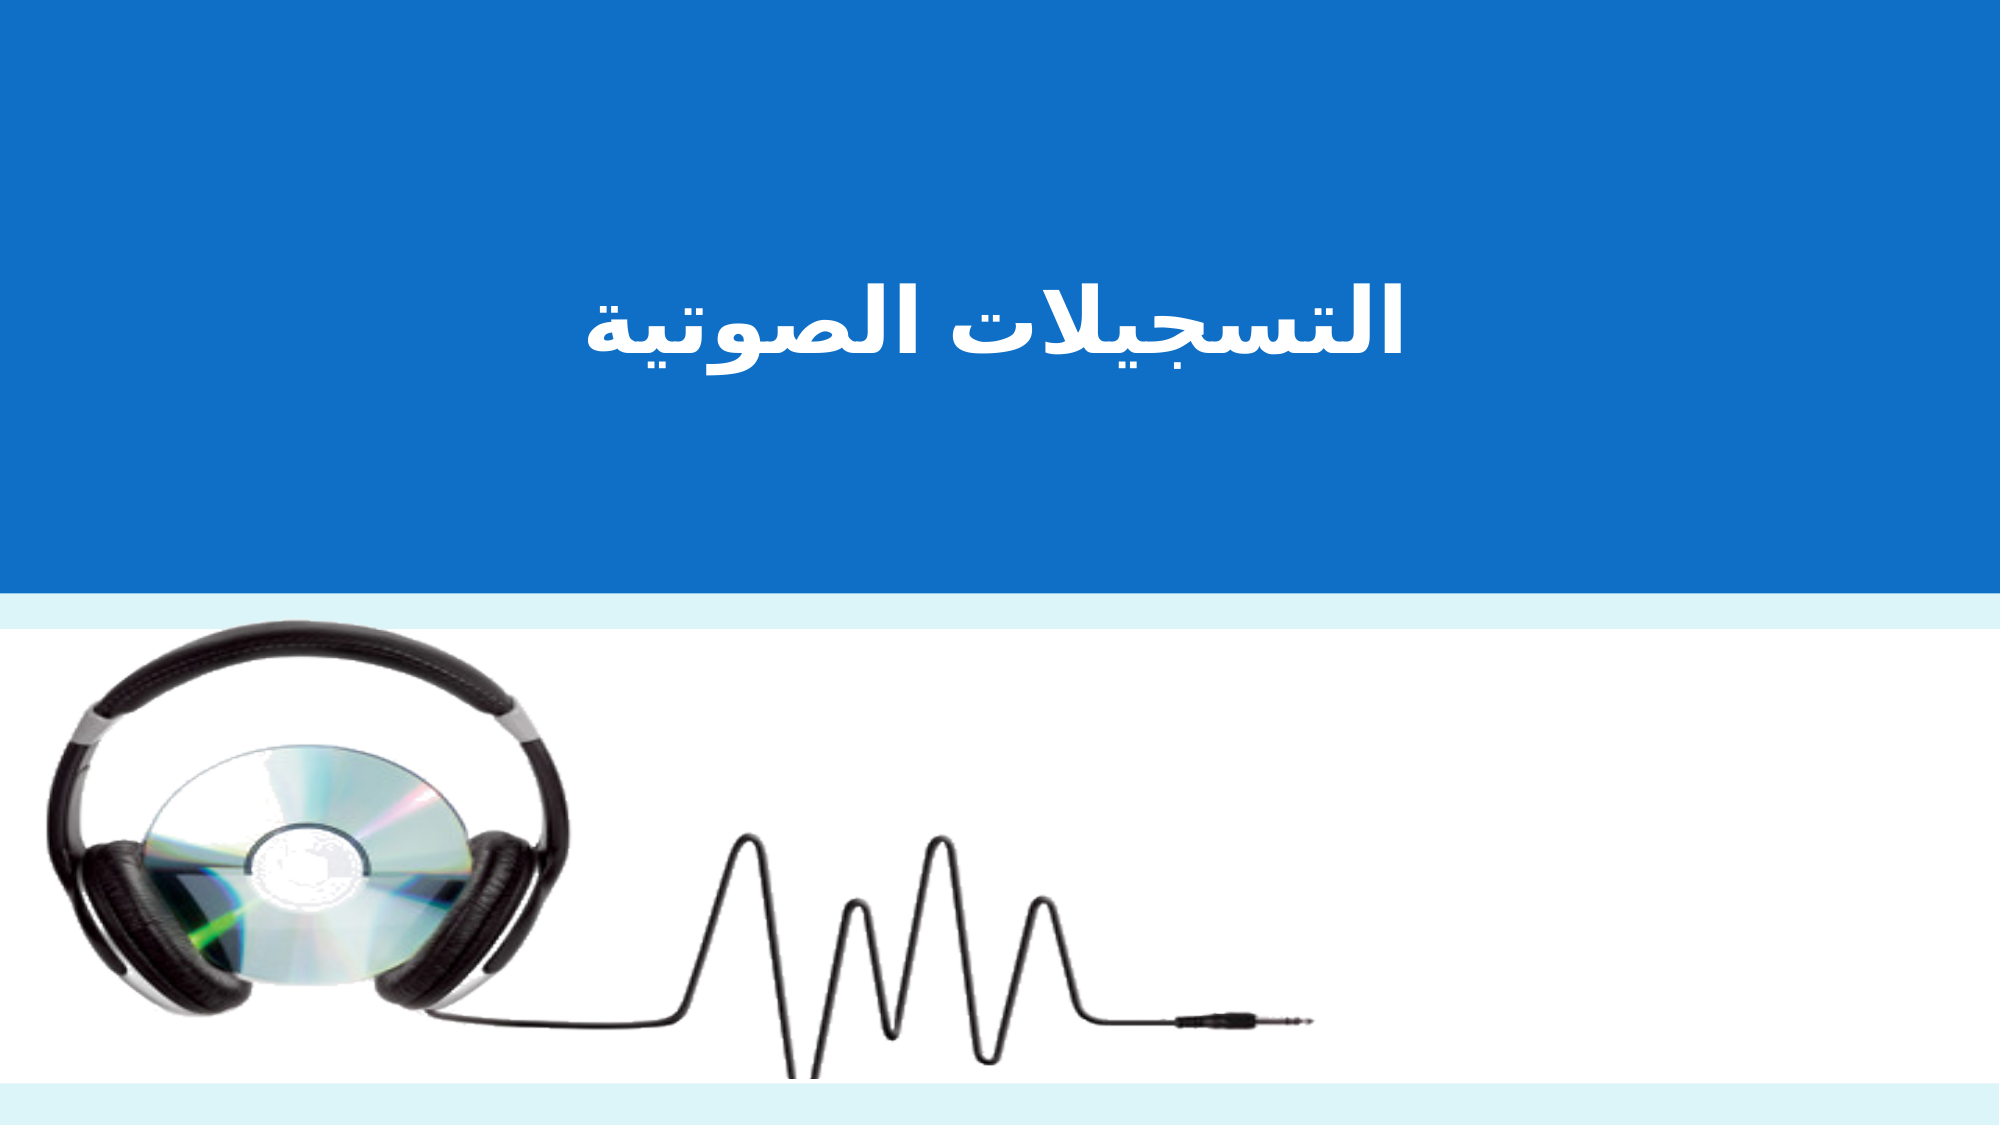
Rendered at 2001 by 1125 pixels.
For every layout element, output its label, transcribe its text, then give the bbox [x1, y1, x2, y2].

picture [0, 515, 1320, 1079]
title التسجيلات الصوتية [272, 97, 1721, 537]
